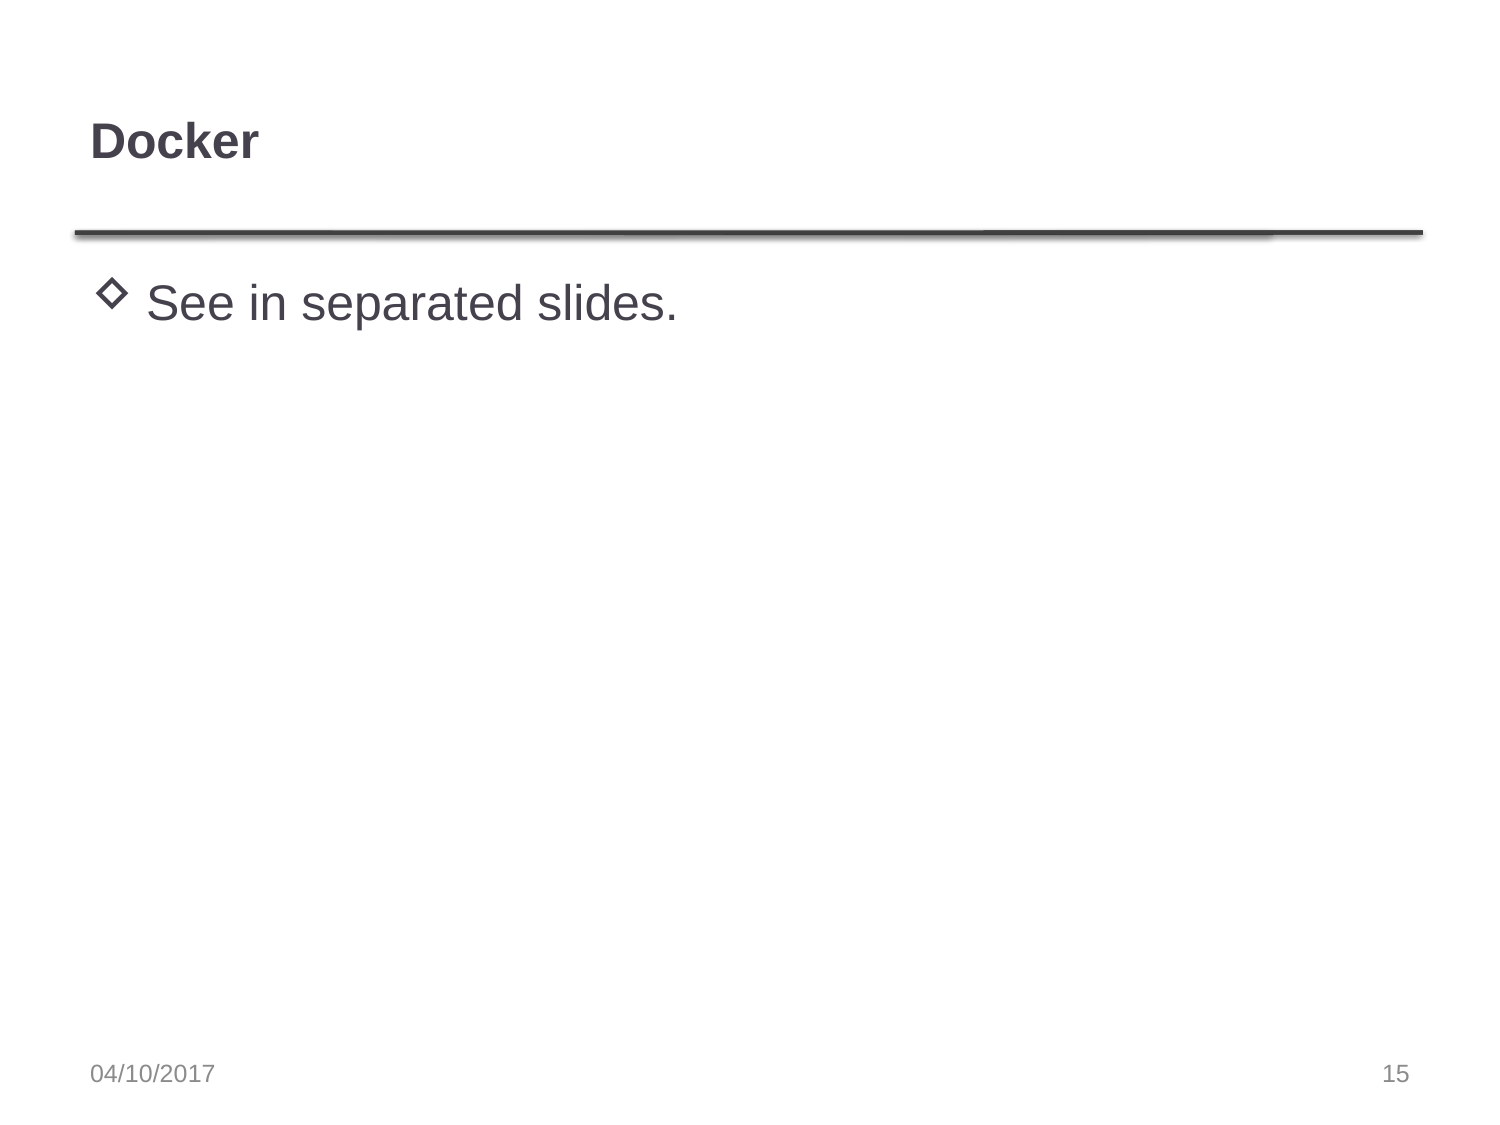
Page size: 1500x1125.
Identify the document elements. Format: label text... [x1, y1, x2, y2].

title Docker [74, 44, 1272, 233]
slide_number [75, 1042, 425, 1103]
list See in separated slides. [75, 262, 1425, 1005]
slide_number 15 [1074, 1042, 1425, 1103]
